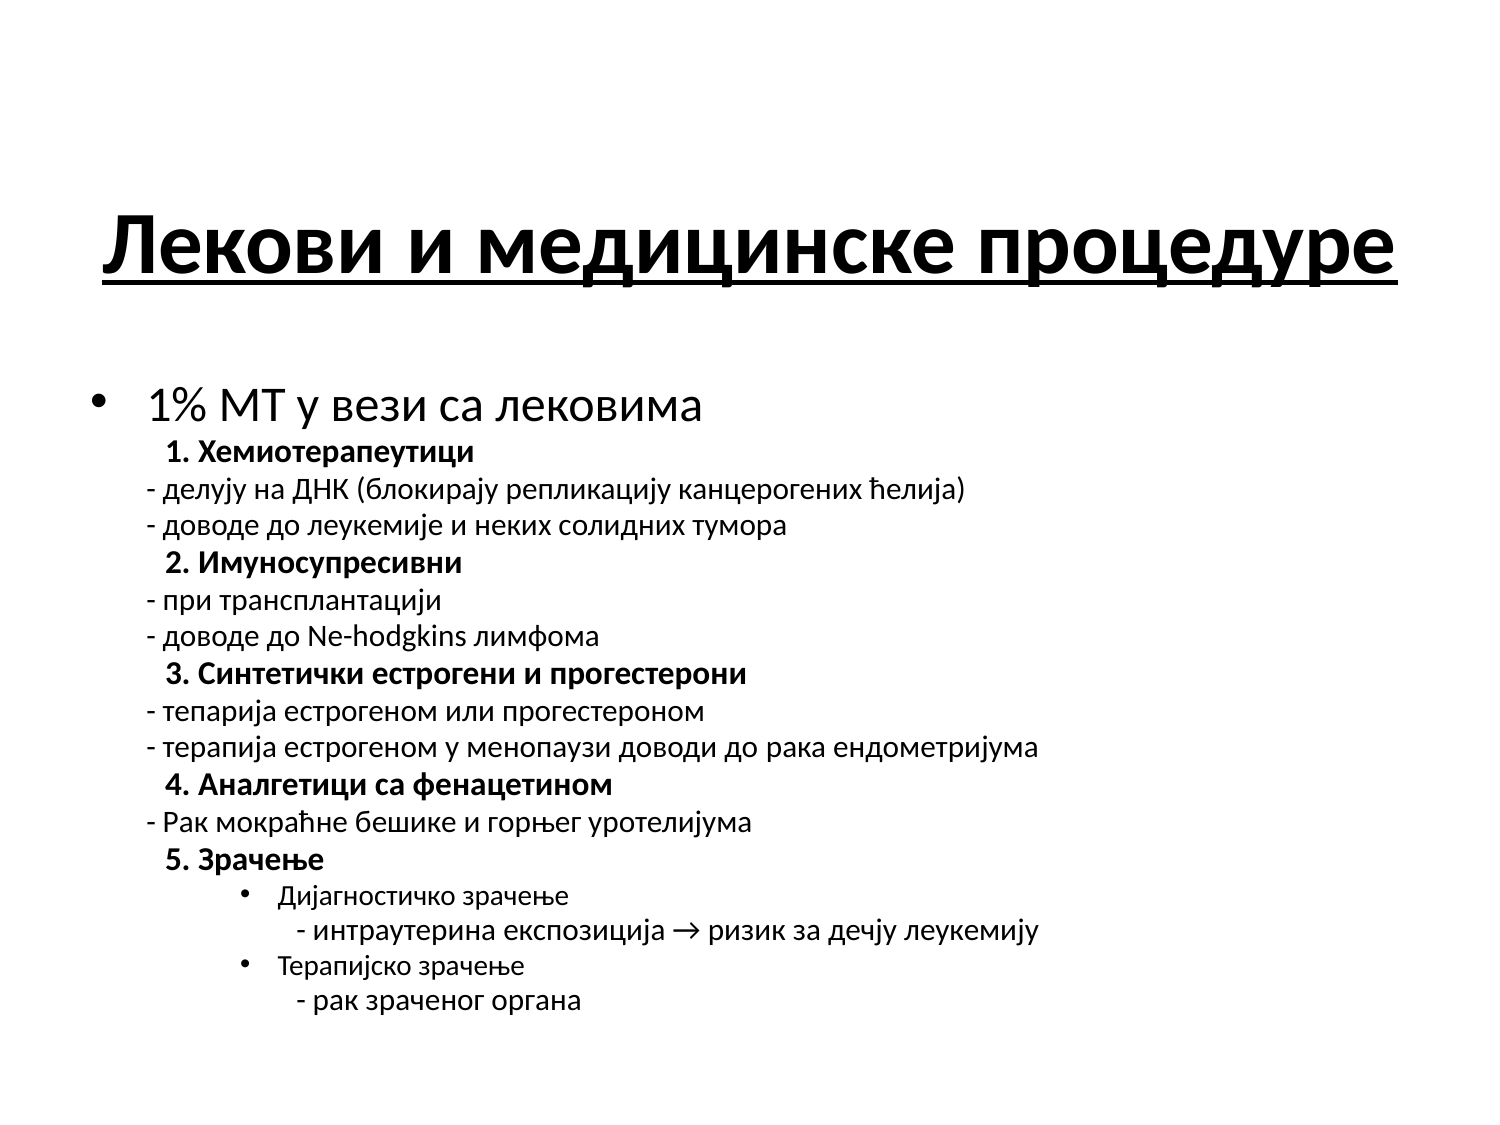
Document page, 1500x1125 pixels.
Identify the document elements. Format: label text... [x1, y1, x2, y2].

title Лекови и медицинске процедуре [75, 174, 1425, 303]
list 1% МТ у вези са лековима 1. Хемиотерапеутици - делују на ДНК (блокирају репликацију канцерогених ћелија) - доводе до леукемије и неких солидних тумора 2. Имуносупресивни - при трансплантацији - доводе до Ne-hodgkins лимфома 3. Синтетички естрогени и прогестерони - тепарија естрогеном или прогестероном - терапија естрогеном у менопаузи доводи до рака ендометријума 4. Аналгетици са фенацетином - Рак мокраћне бешике и горњег уротелијума 5. Зрачење Дијагностичко зрачење - интраутерина експозиција → ризик за дечју леукемију Терапијско зрачење - рак зраченог органа [75, 375, 1447, 1118]
